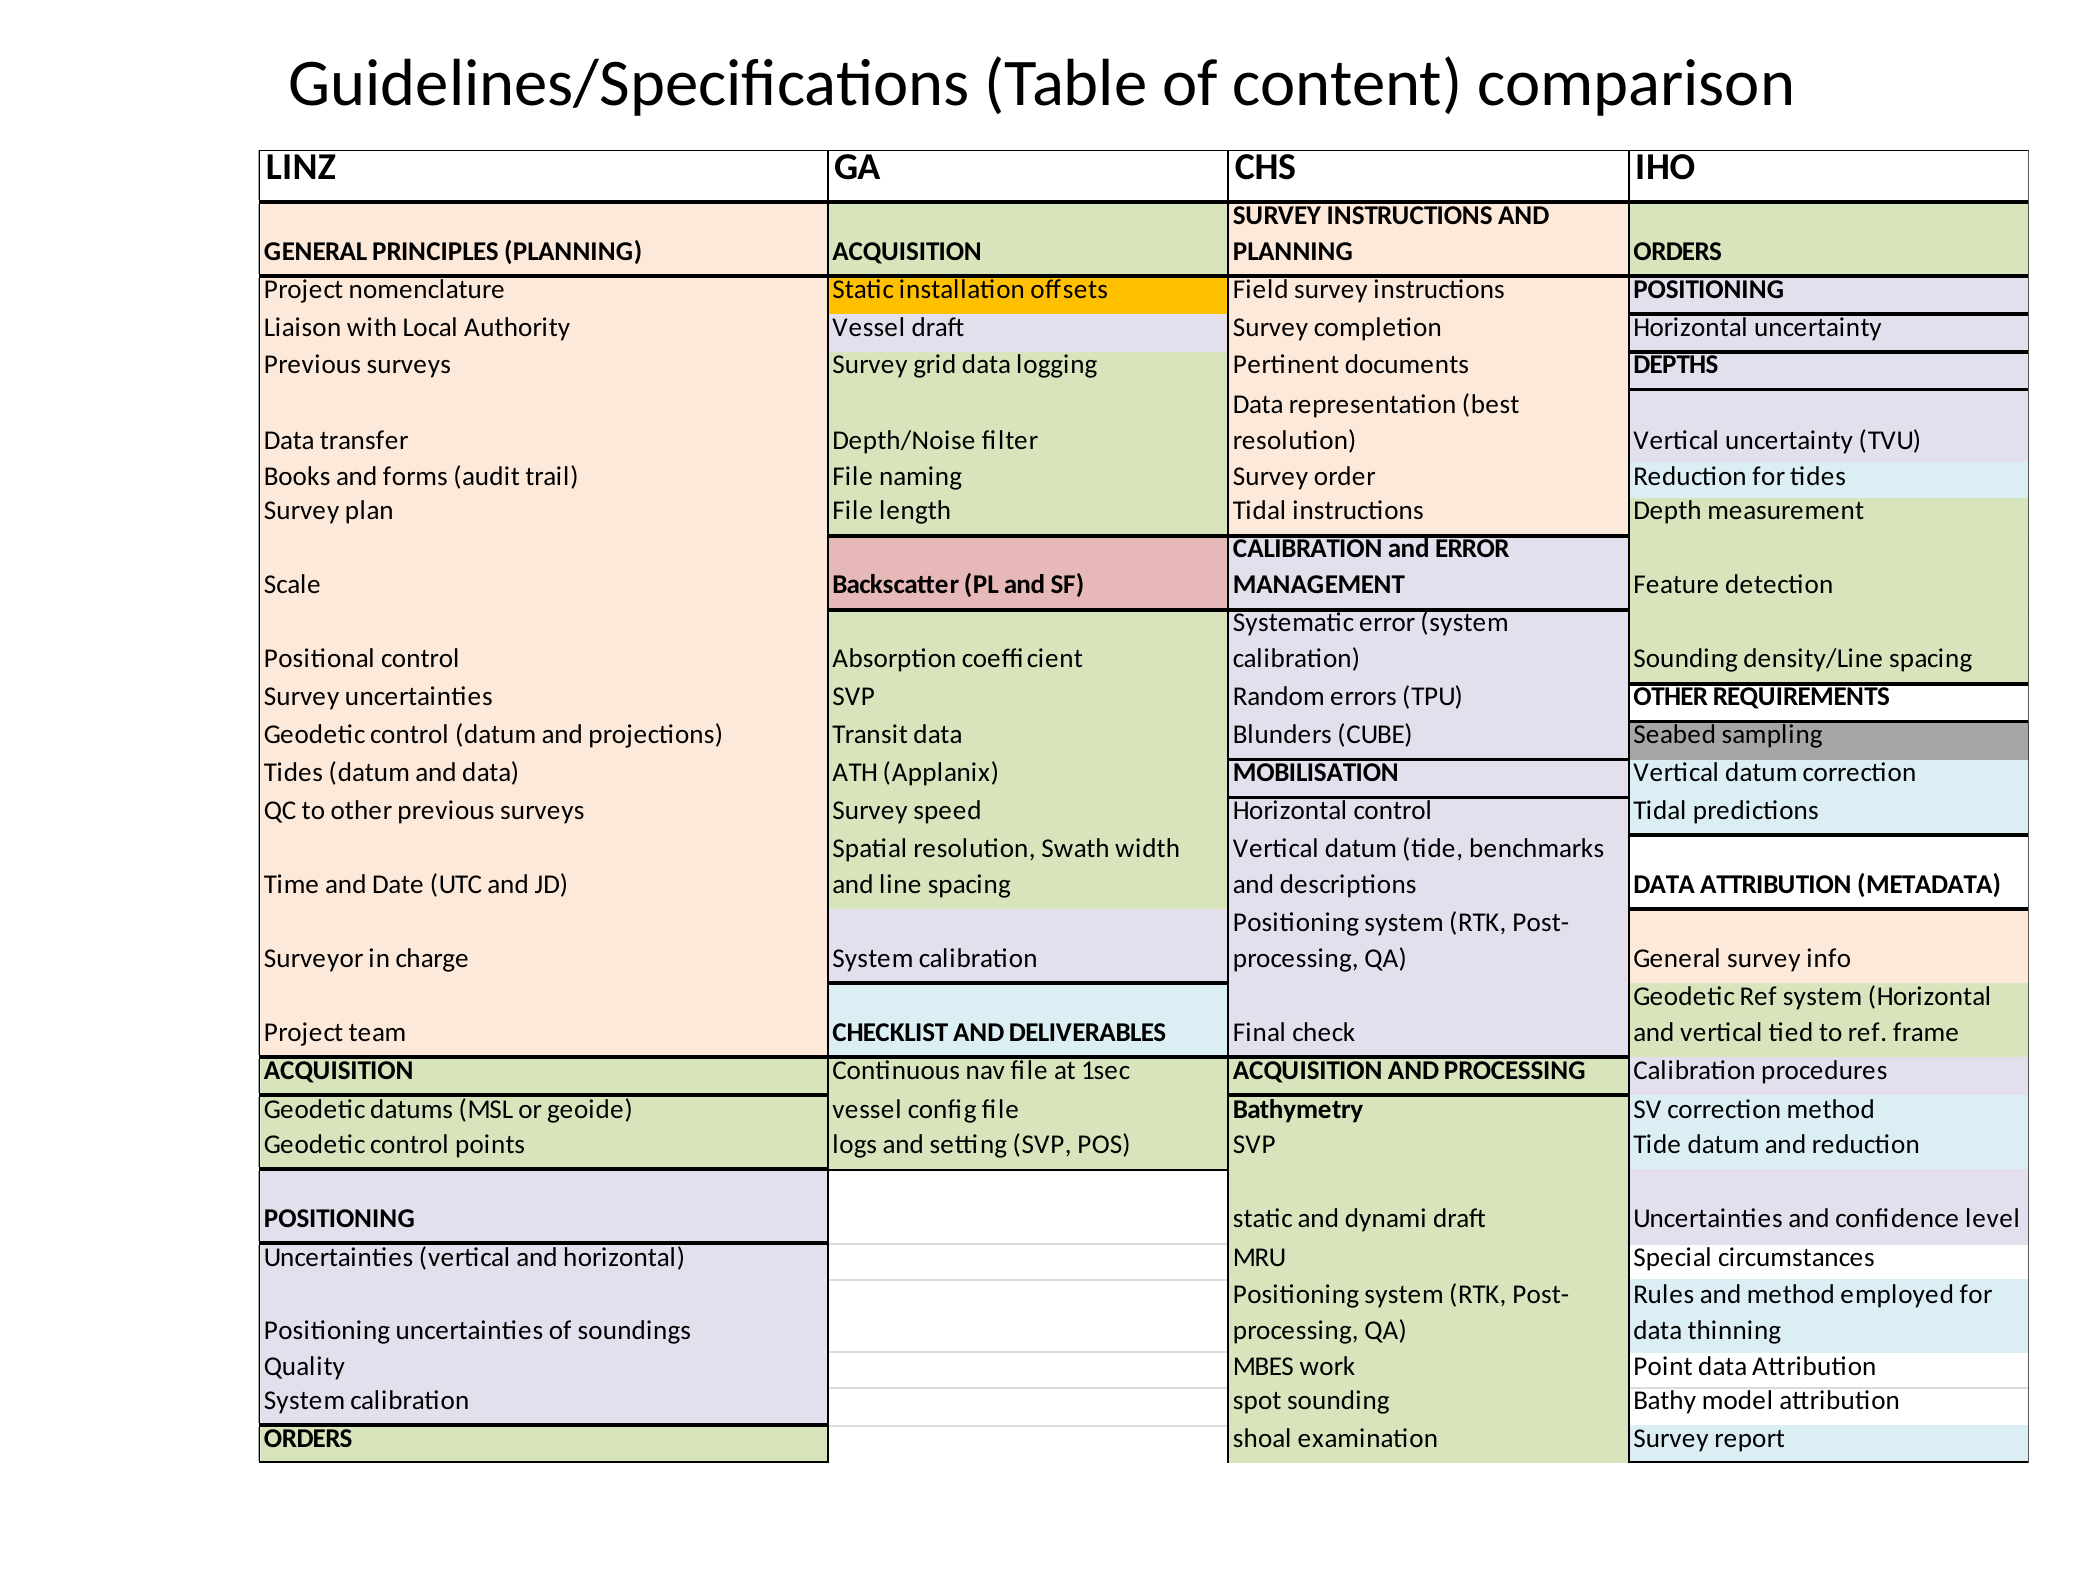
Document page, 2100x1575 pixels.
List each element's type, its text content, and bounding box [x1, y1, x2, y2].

title Guidelines/Specifications (Table of content) comparison [105, 7, 1995, 150]
picture [258, 149, 2031, 1463]
